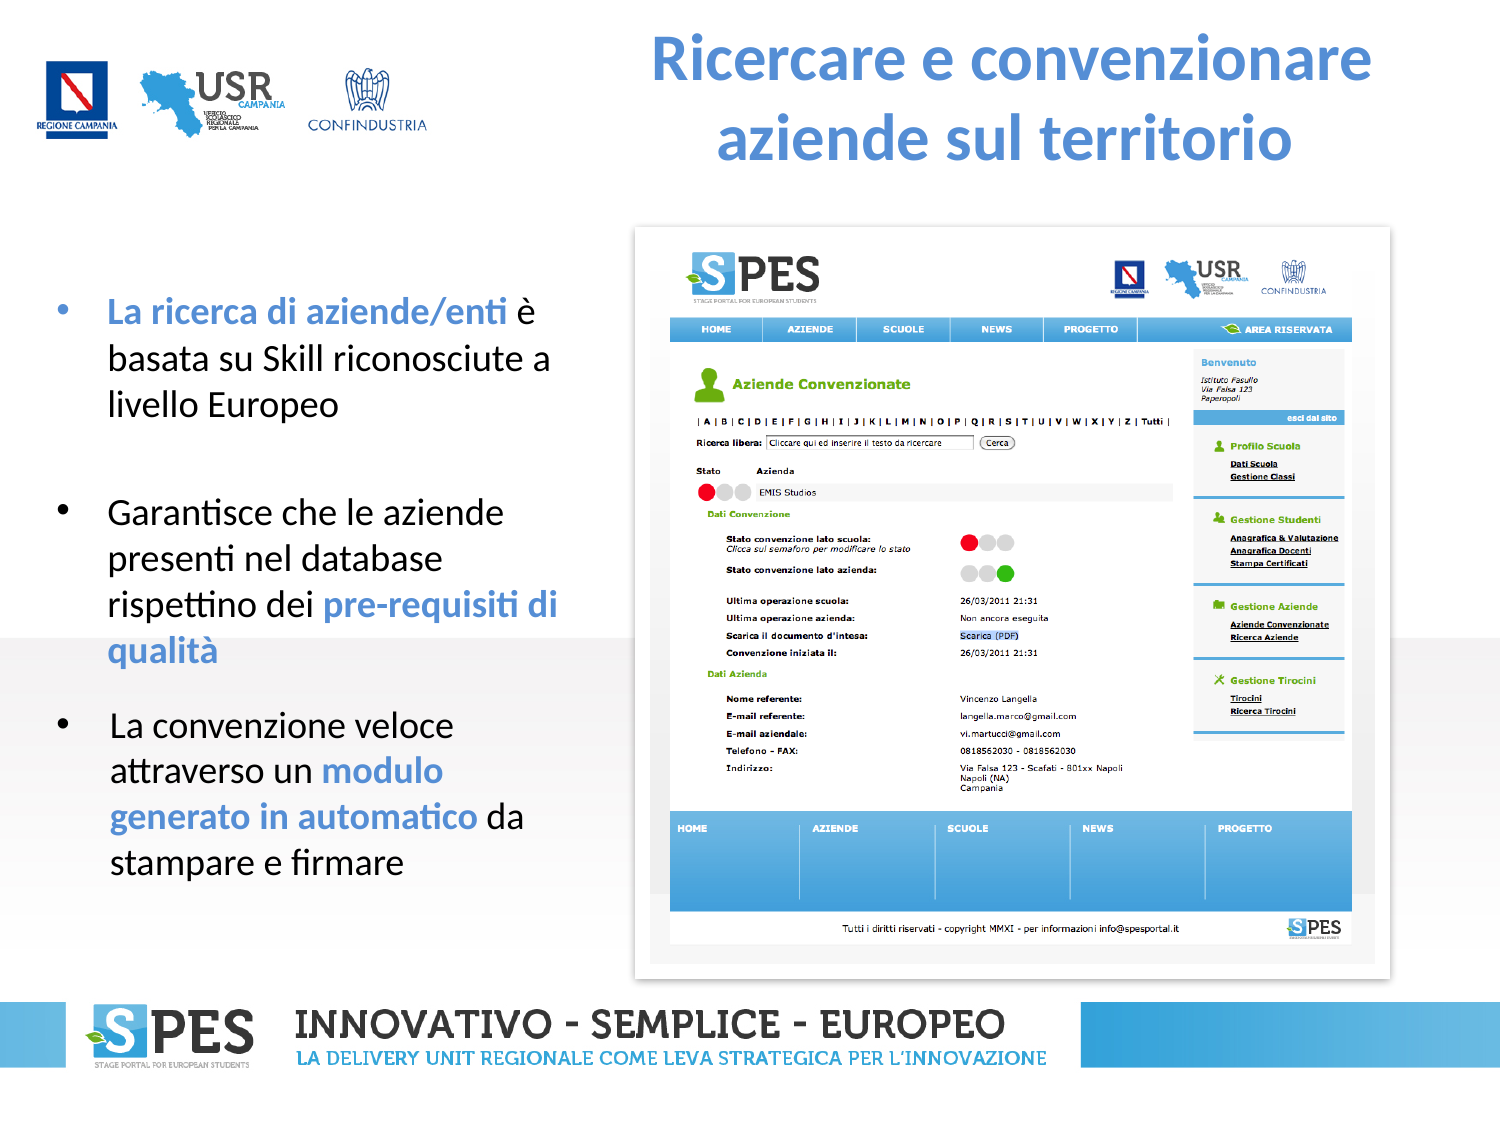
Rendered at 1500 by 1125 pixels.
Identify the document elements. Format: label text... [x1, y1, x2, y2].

picture [0, 32, 1500, 1093]
title Ricercare e convenzionare aziende sul territorio [525, 0, 1500, 188]
list La ricerca di aziende/enti è basata su Skill riconosciute a livello Europeo Garantisce che le aziende presenti nel database rispettino dei pre-requisiti di qualità La convenzione veloce attraverso un modulo generato in automatico da stampare e firmare [41, 278, 604, 892]
